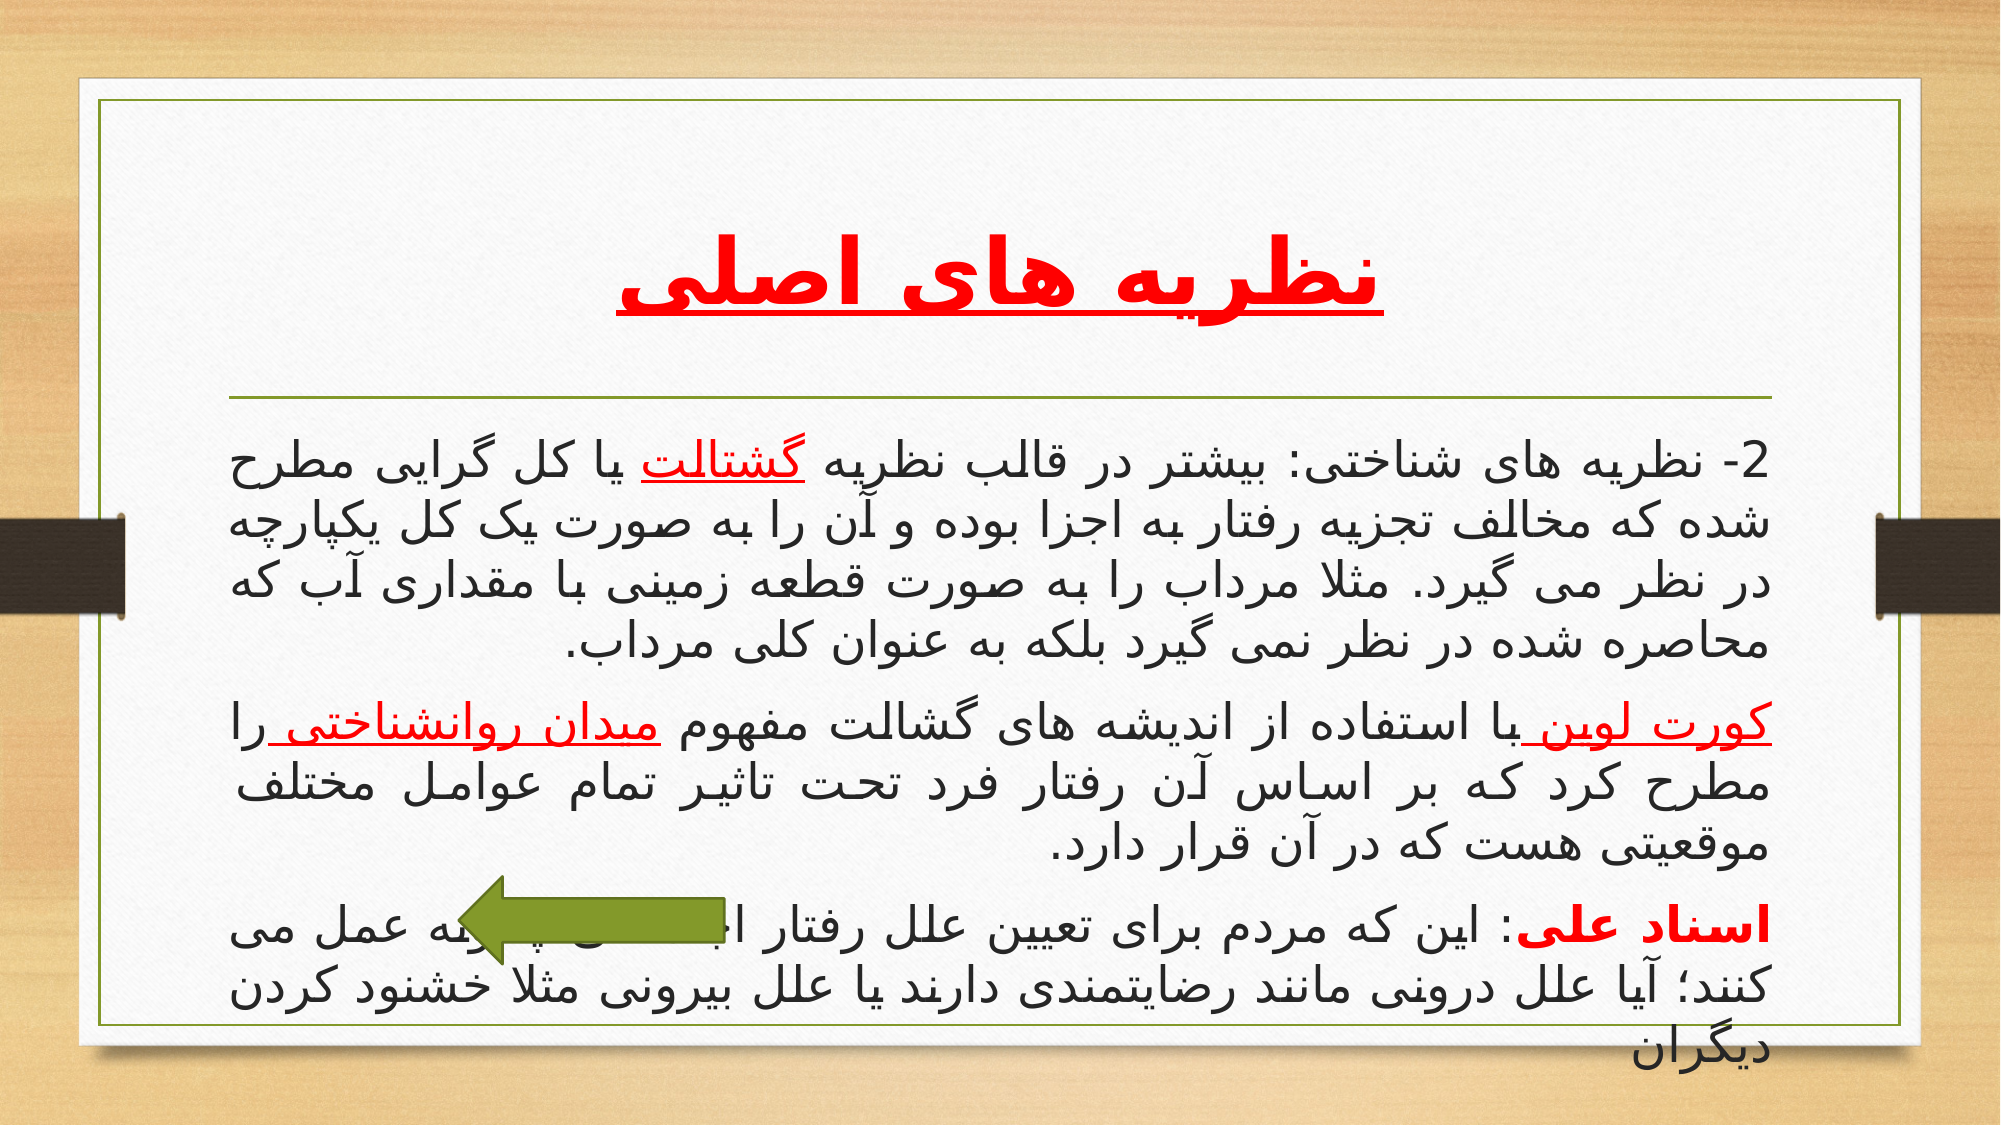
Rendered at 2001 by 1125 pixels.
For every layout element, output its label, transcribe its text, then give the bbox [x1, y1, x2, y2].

picture [0, 0, 2001, 1125]
text_box [457, 875, 726, 966]
title نظریه های اصلی [212, 161, 1788, 375]
list 2- نظریه های شناختی: بیشتر در قالب نظریه گشتالت یا کل گرایی مطرح شده که مخالف تجزیه رفتار به اجزا بوده و آن را به صورت یک کل یکپارچه در نظر می گیرد. مثلا مرداب را به صورت قطعه زمینی با مقداری آب که محاصره شده در نظر نمی گیرد بلکه به عنوان کلی مرداب. کورت لوین با استفاده از اندیشه های گشالت مفهوم میدان روانشناختی را مطرح کرد که بر اساس آن رفتار فرد تحت تاثیر تمام عوامل مختلف موقعیتی هست که در آن قرار دارد. اسناد علی: این که مردم برای تعیین علل رفتار اجتماعی چگونه عمل می کنند؛ آیا علل درونی مانند رضایتمندی دارند یا علل بیرونی مثلا خشنود کردن دیگران [212, 419, 1788, 964]
